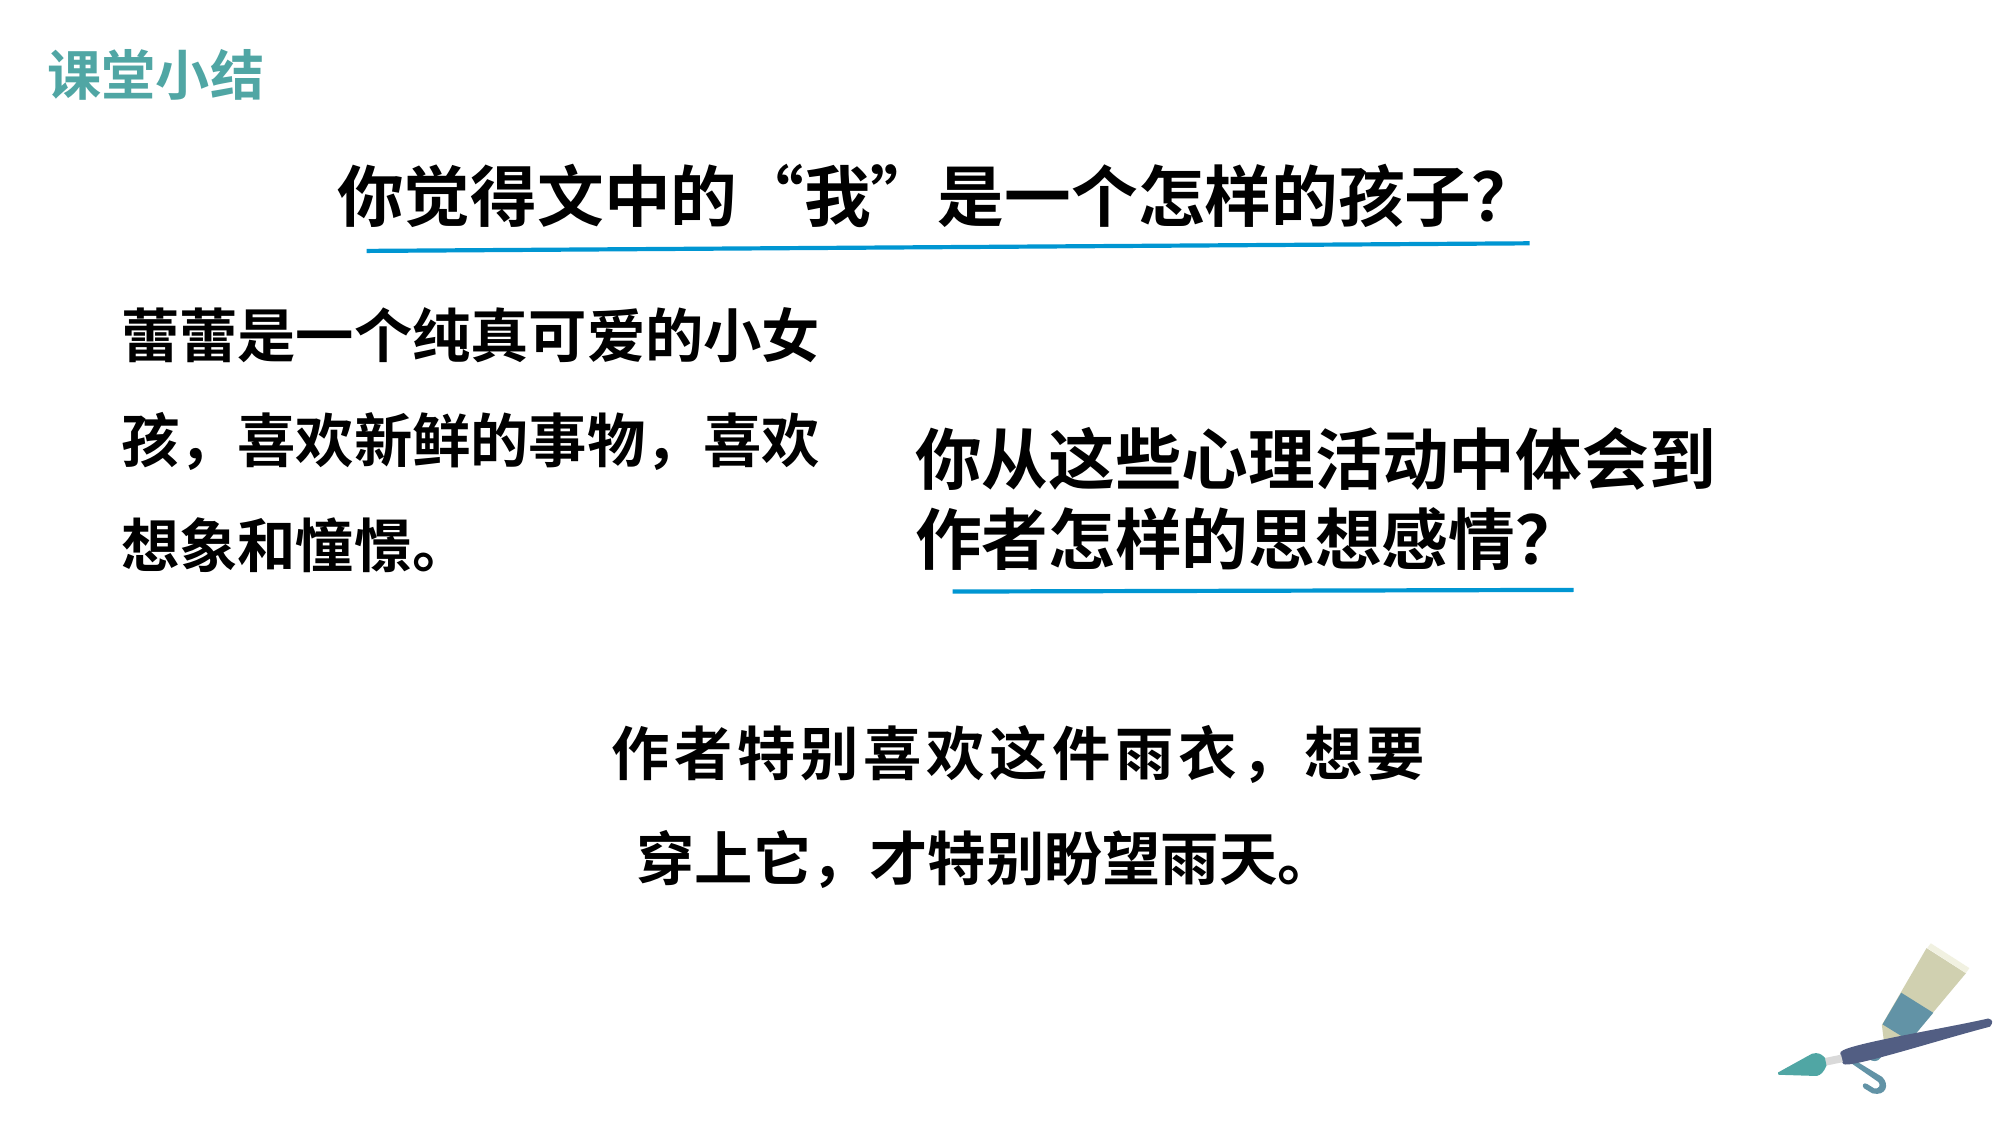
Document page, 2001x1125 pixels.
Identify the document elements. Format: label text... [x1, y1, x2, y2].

text_box 作者特别喜欢这件雨衣，想要穿上它，才特别盼望雨天。 [559, 674, 1441, 900]
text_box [366, 243, 1530, 251]
text_box 蕾蕾是一个纯真可爱的小女孩，喜欢新鲜的事物，喜欢想象和憧憬。 [106, 256, 862, 587]
text_box 你觉得文中的“我”是一个怎样的孩子？ [322, 147, 1530, 243]
text_box 你从这些心理活动中体会到作者怎样的思想感情？ [900, 410, 1764, 585]
text_box 课堂小结 [32, 33, 347, 114]
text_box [1811, 945, 1974, 1125]
